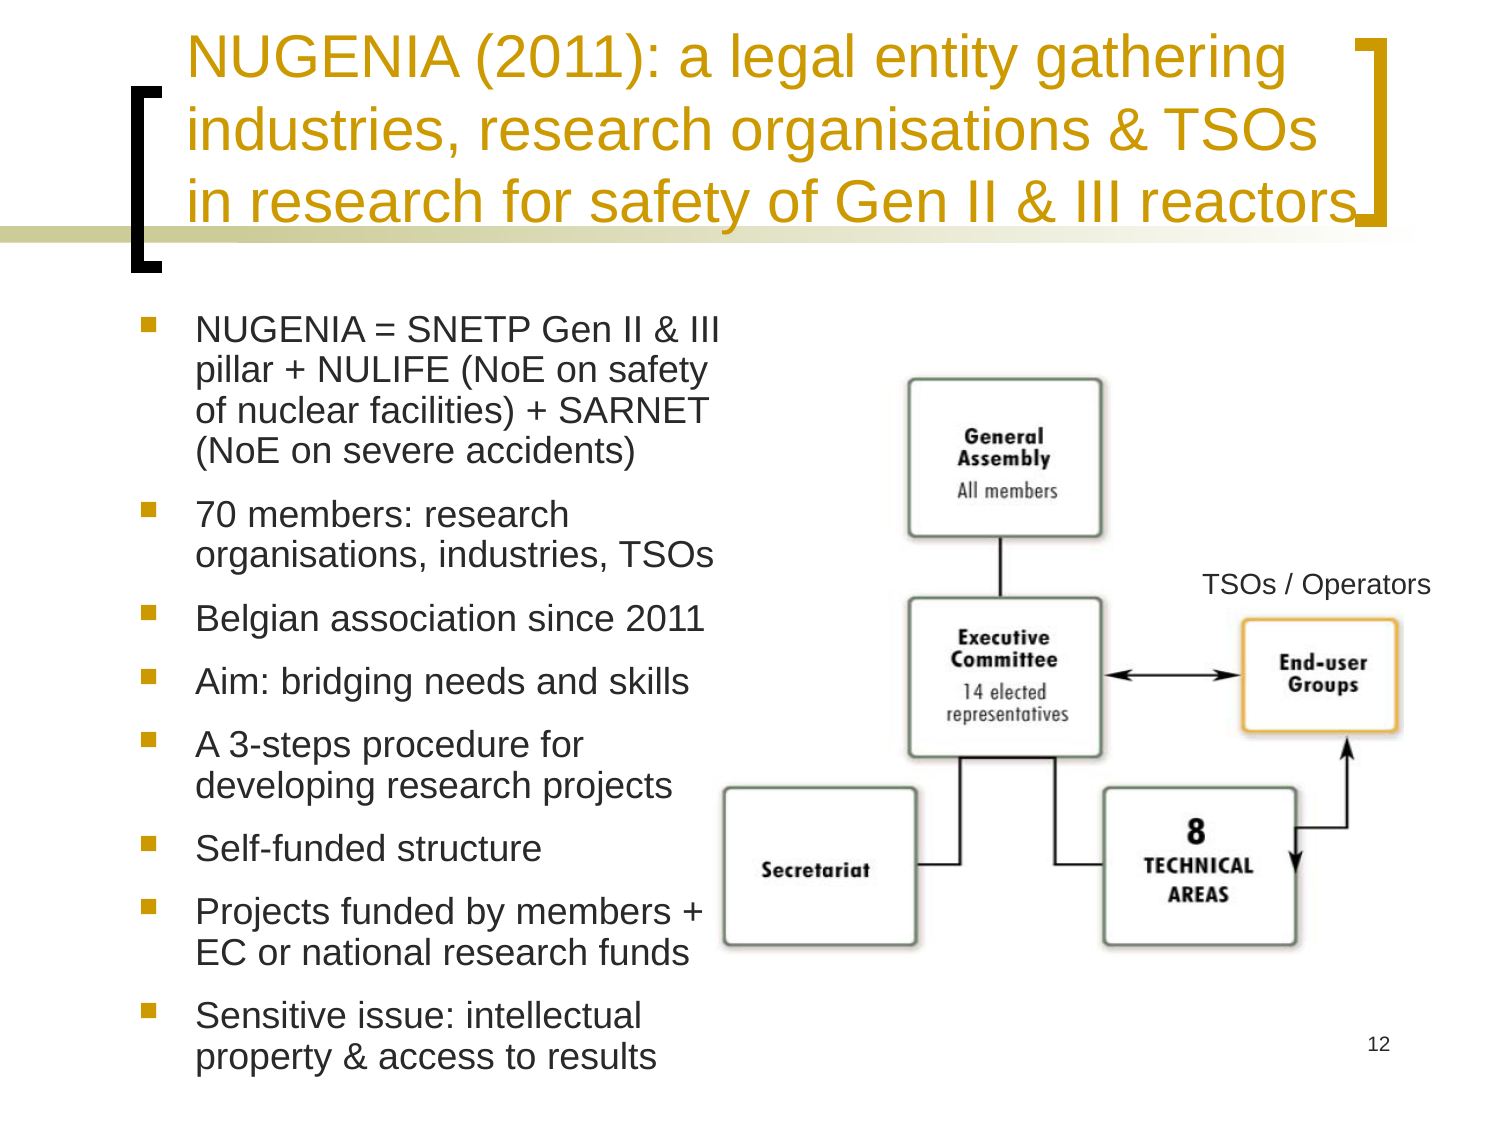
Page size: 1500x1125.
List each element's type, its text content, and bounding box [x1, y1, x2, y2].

picture [690, 361, 1404, 957]
list NUGENIA = SNETP Gen II & III pillar + NULIFE (NoE on safety of nuclear facilities) + SARNET (NoE on severe accidents) 70 members: research organisations, industries, TSOs Belgian association since 2011 Aim: bridging needs and skills A 3-steps procedure for developing research projects Self-funded structure Projects funded by members + EC or national research funds Sensitive issue: intellectual property & access to results [123, 302, 762, 1071]
title NUGENIA (2011): a legal entity gathering industries, research organisations & TSOs in research for safety of Gen II & III reactors [171, 54, 1388, 243]
text_box 12 [1092, 1023, 1405, 1099]
text_box TSOs / Operators [1408, 562, 1447, 622]
